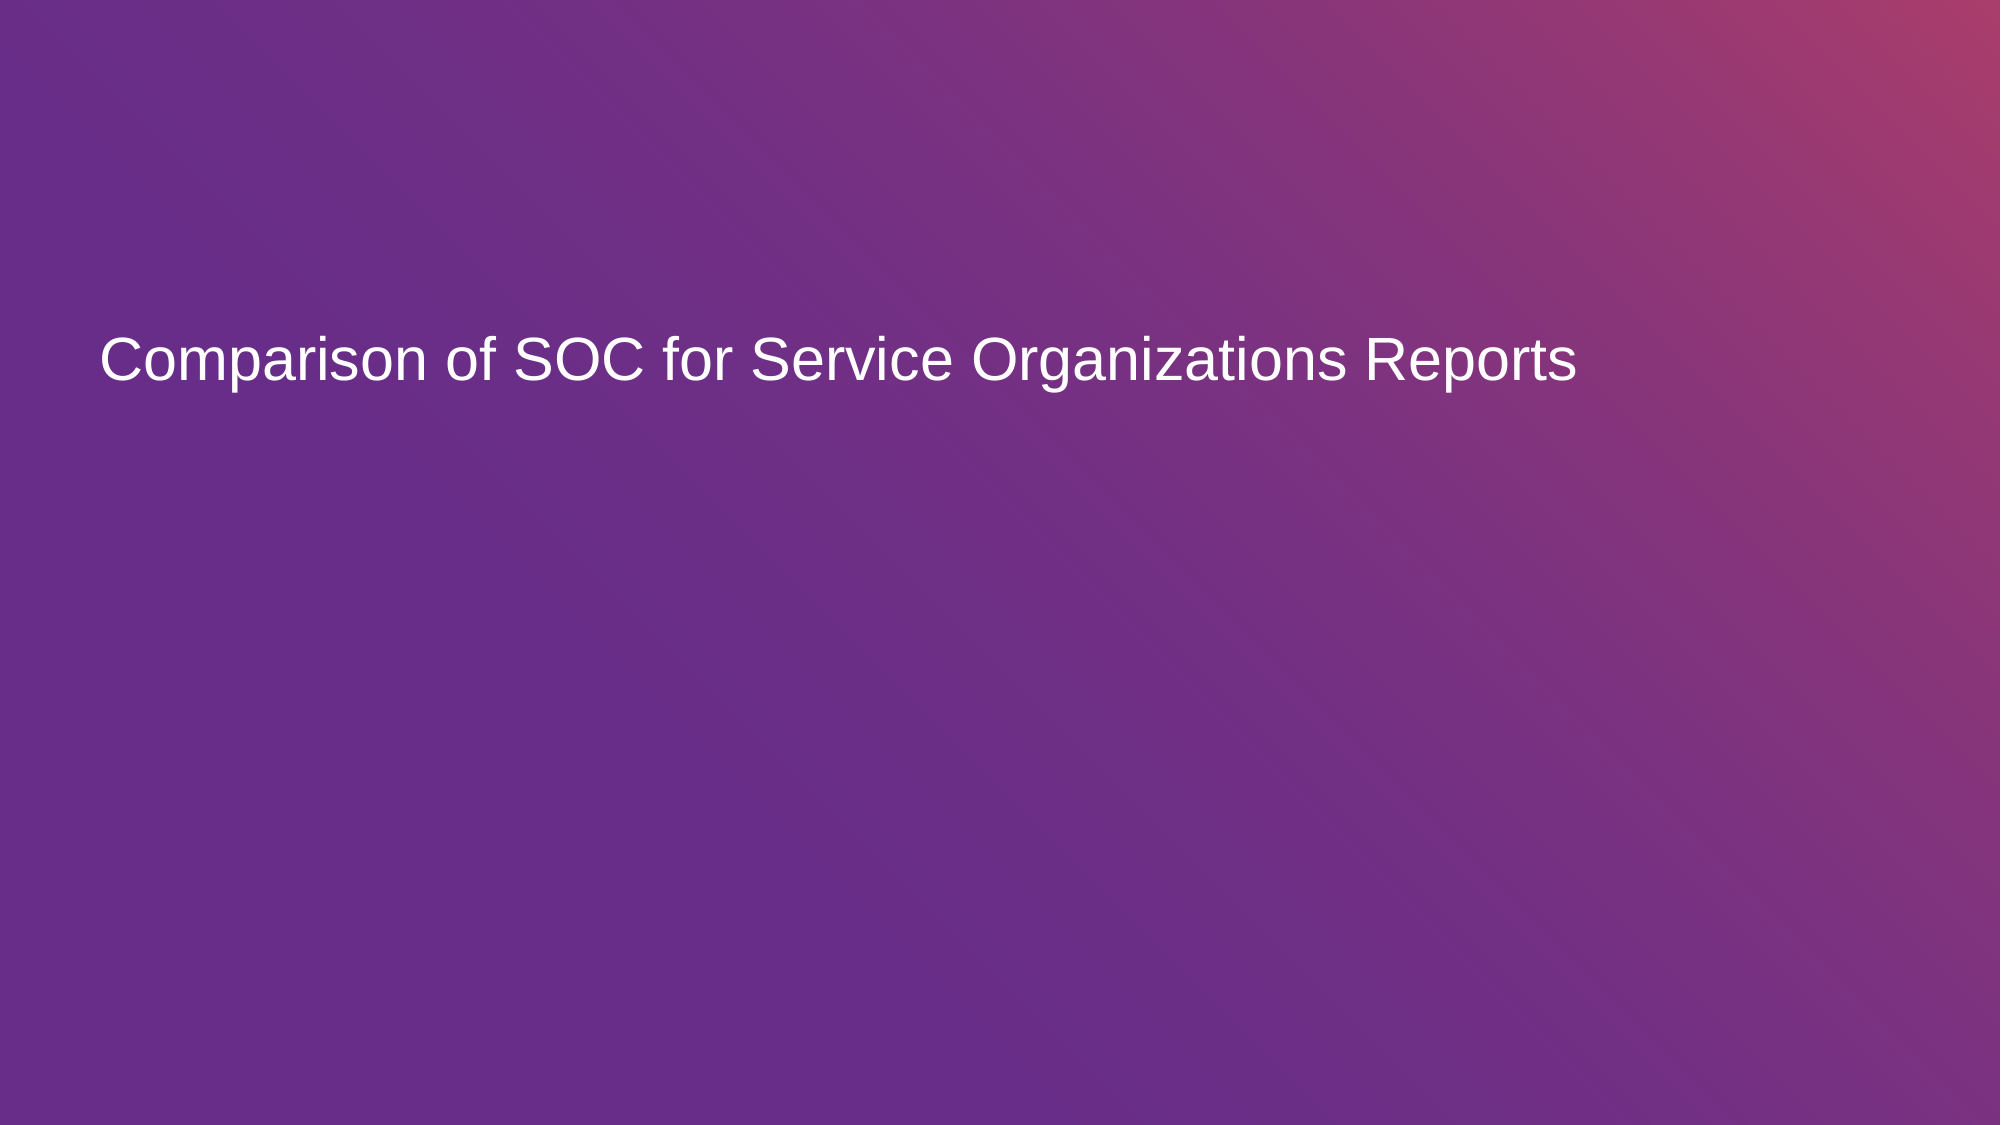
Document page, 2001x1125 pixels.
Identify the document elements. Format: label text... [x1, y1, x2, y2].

title Comparison of SOC for Service Organizations Reports [99, 309, 1601, 648]
picture [0, 0, 2000, 1125]
